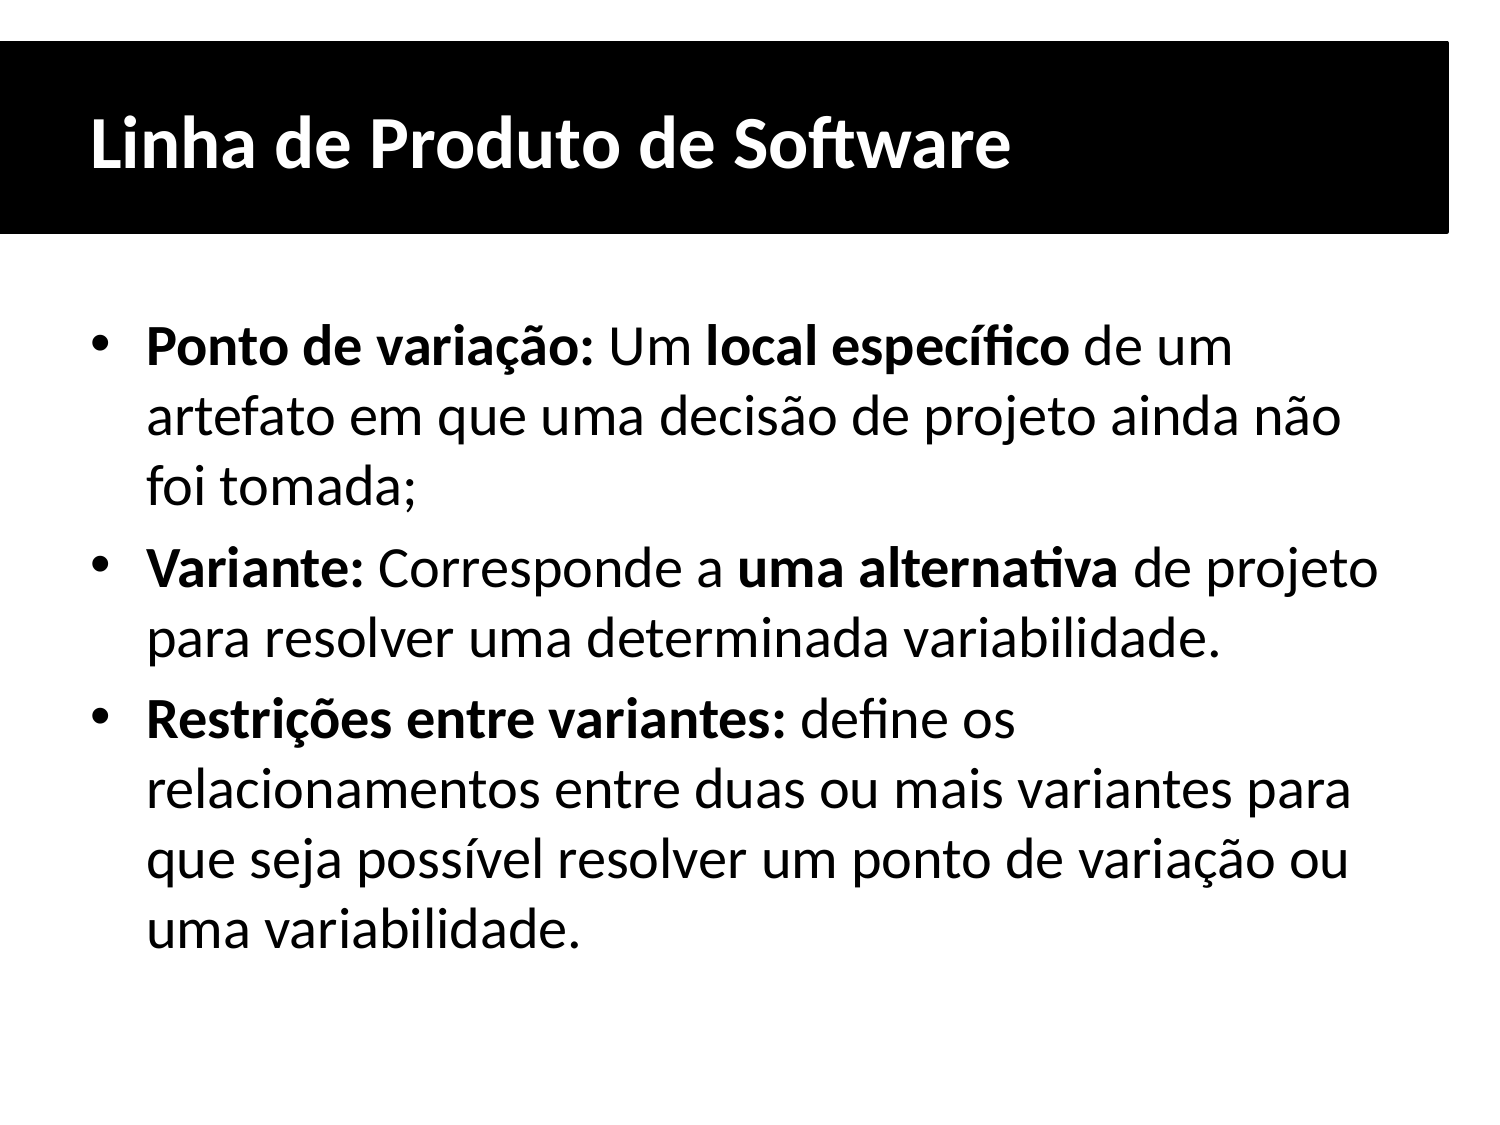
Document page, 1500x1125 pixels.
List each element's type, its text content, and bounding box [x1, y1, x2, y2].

title Linha de Produto de Software [75, 45, 1425, 233]
text_box [0, 41, 1449, 234]
list Ponto de variação: Um local específico de um artefato em que uma decisão de projeto ainda não foi tomada; Variante: Corresponde a uma alternativa de projeto para resolver uma determinada variabilidade. Restrições entre variantes: define os relacionamentos entre duas ou mais variantes para que seja possível resolver um ponto de variação ou uma variabilidade. [75, 262, 1425, 1005]
